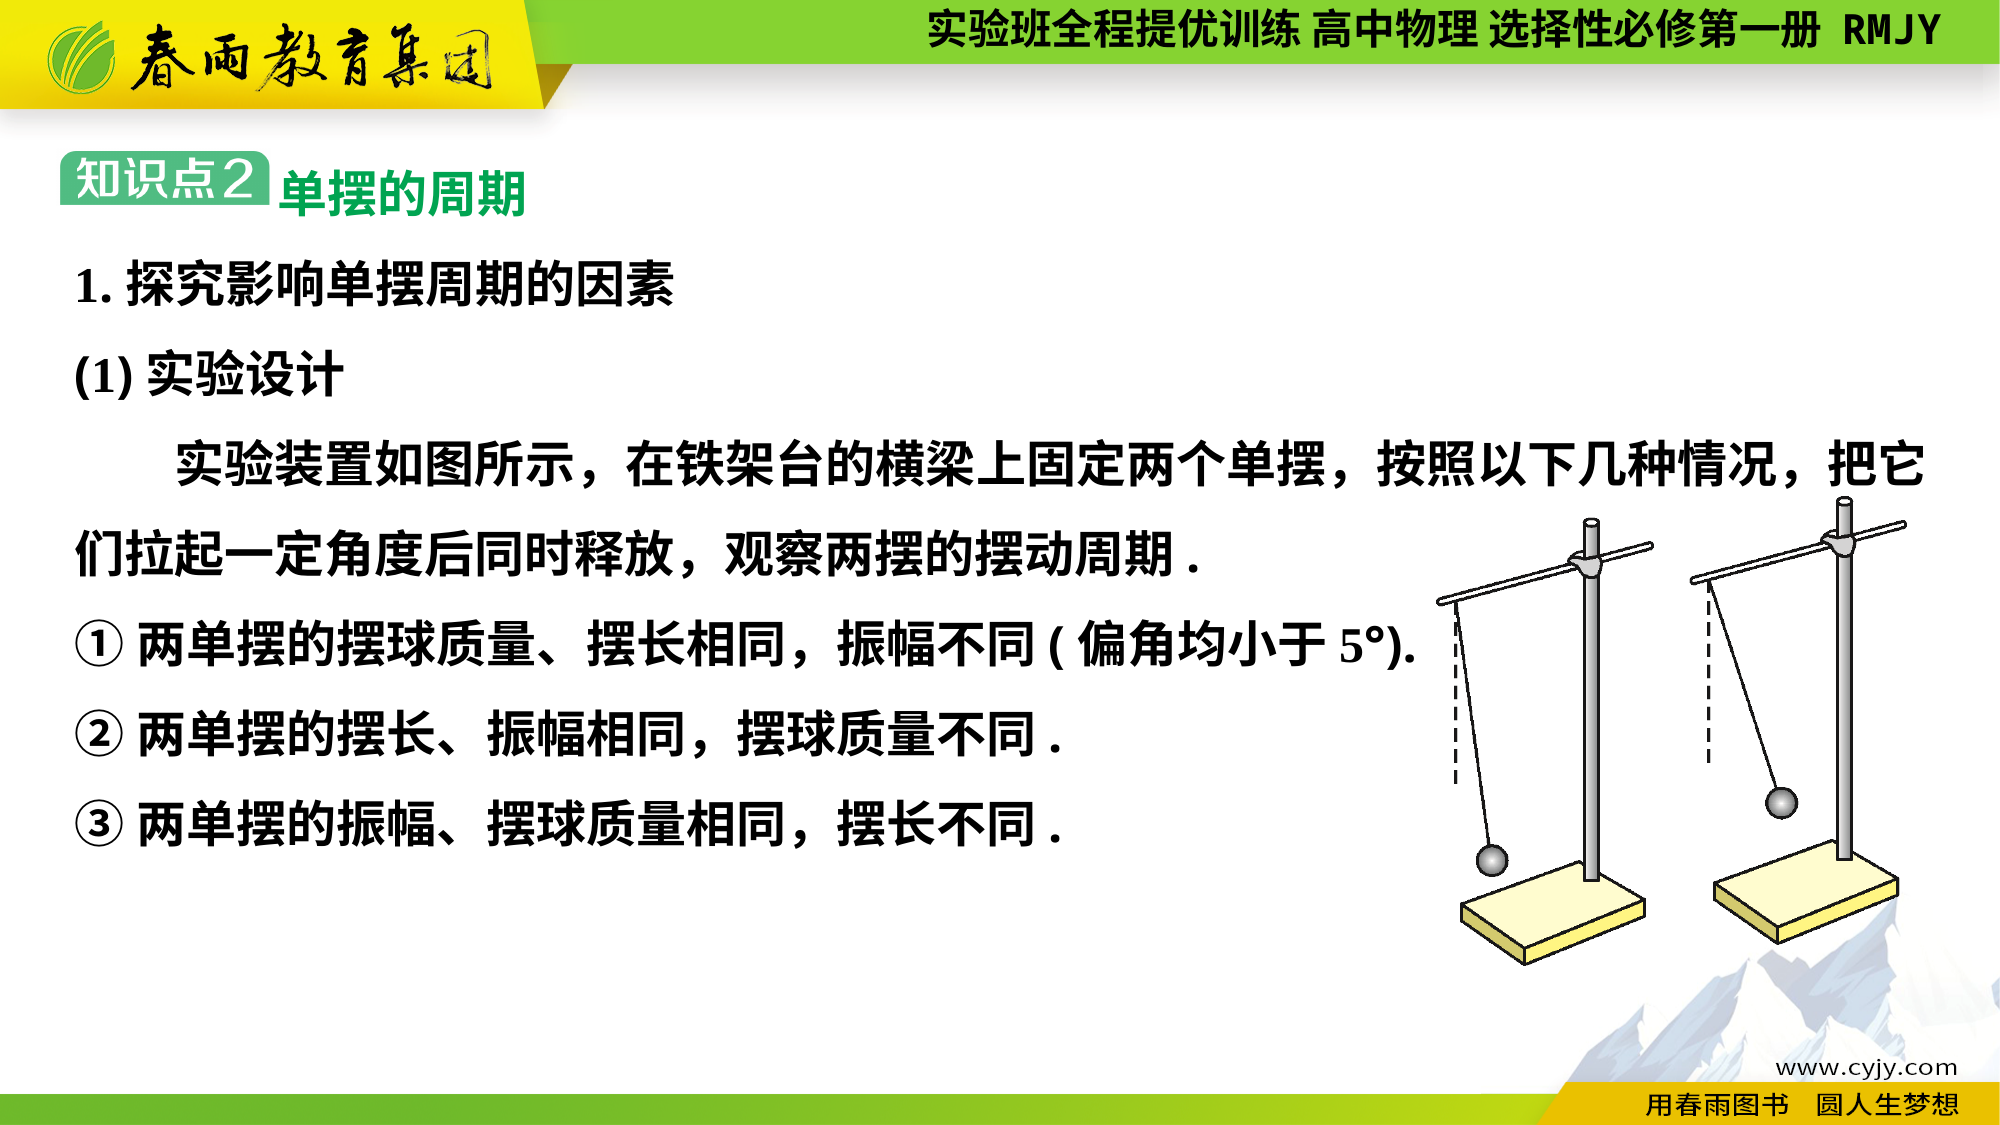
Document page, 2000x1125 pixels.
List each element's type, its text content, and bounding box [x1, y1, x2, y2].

picture [0, 0, 2000, 1125]
list 单摆的周期 1.探究影响单摆周期的因素 (1)实验设计 实验装置如图所示，在铁架台的横梁上固定两个单摆，按照以下几种情况，把它们拉起一定角度后同时释放，观察两摆的摆动周期. ①两单摆的摆球质量、摆长相同，振幅不同(偏角均小于5°). ②两单摆的摆长、振幅相同，摆球质量不同. ③两单摆的振幅、摆球质量相同，摆长不同. [59, 125, 1944, 868]
